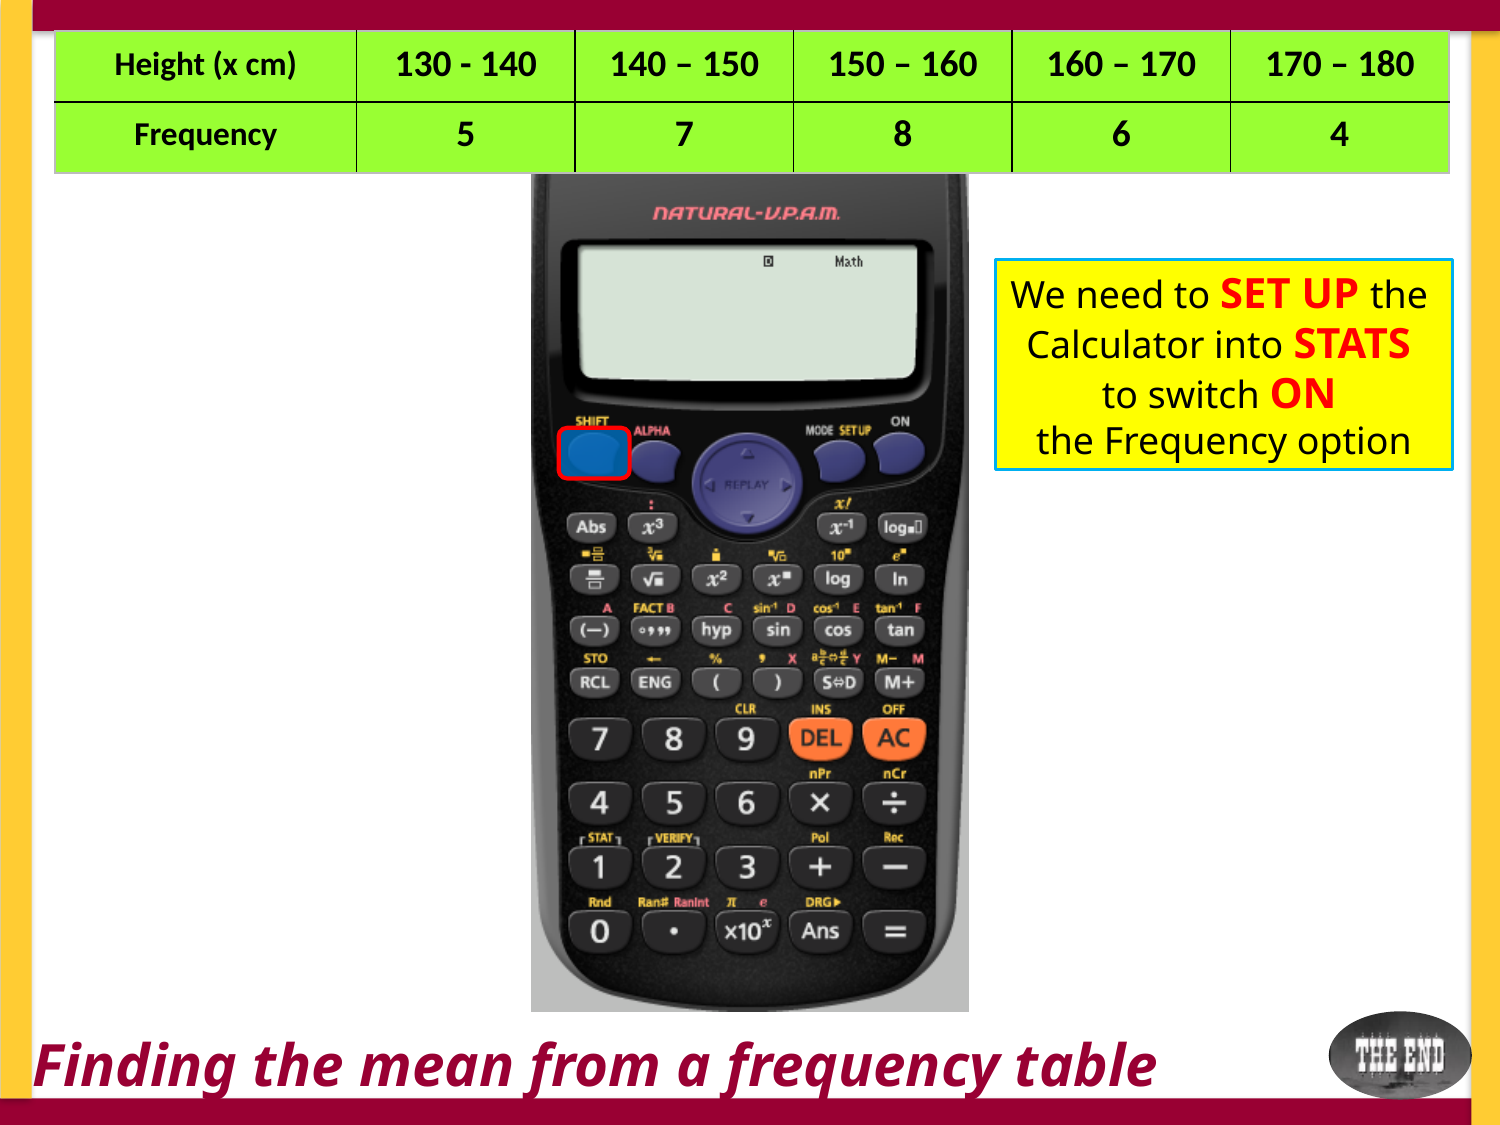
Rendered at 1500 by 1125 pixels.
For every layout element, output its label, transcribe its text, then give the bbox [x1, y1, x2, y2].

table_header 160 – 170 [1013, 32, 1230, 101]
table_header 130 - 140 [357, 32, 574, 101]
table_cell 8 [794, 103, 1011, 172]
table_cell 5 [357, 103, 574, 172]
table_cell 4 [1231, 103, 1448, 172]
table_header Height (x cm) [56, 32, 356, 101]
table_header 140 – 150 [576, 32, 793, 101]
table_header 150 – 160 [794, 32, 1011, 101]
table_cell 6 [1013, 103, 1230, 172]
picture [1328, 1011, 1472, 1100]
picture [530, 112, 969, 1012]
table_cell Frequency [56, 103, 356, 172]
table_header 170 – 180 [1231, 32, 1448, 101]
table_cell 7 [576, 103, 793, 111]
text_box We need to SET UP the Calculator into STATS to switch ON the Frequency option [995, 259, 1453, 470]
